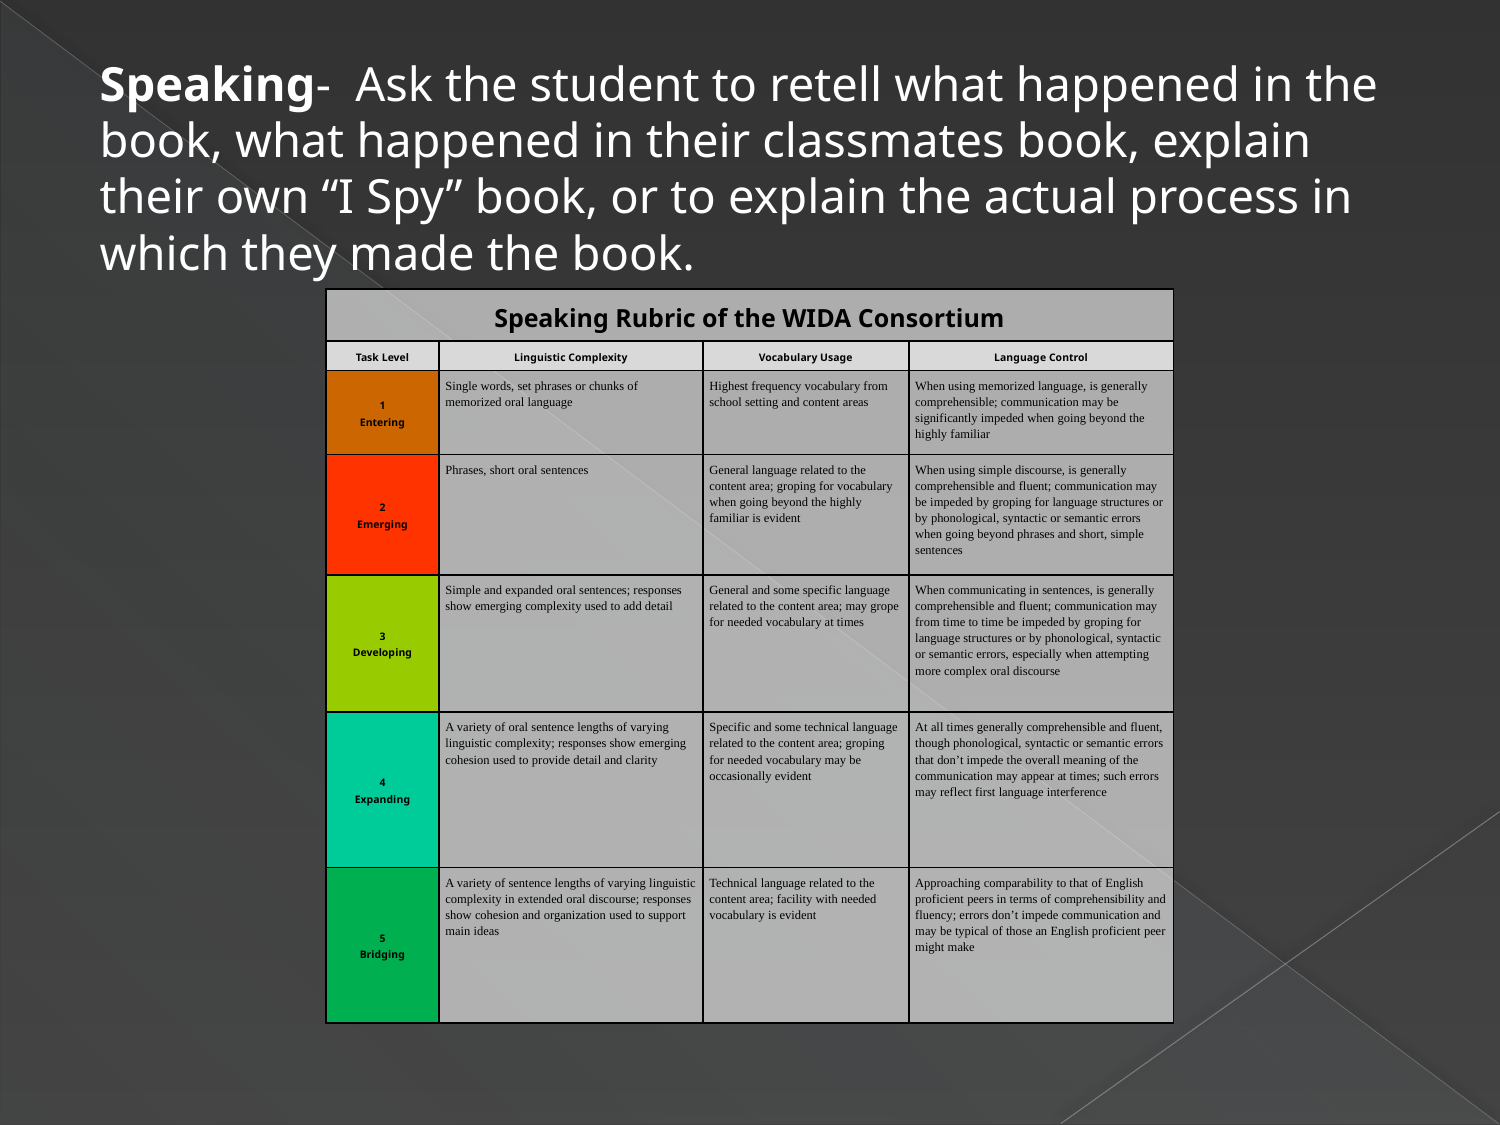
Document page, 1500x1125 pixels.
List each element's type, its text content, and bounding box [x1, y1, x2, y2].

table_cell Linguistic Complexity [440, 342, 702, 370]
table_cell When communicating in sentences, is generally comprehensible and fluent; communication may from time to time be impeded by groping for language structures or by phonological, syntactic or semantic errors, especially when attempting more complex oral discourse [910, 576, 1173, 711]
table_cell A variety of sentence lengths of varying linguistic complexity in extended oral discourse; responses show cohesion and organization used to support main ideas [440, 868, 702, 1022]
table_cell A variety of oral sentence lengths of varying linguistic complexity; responses show emerging cohesion used to provide detail and clarity [440, 713, 702, 867]
table_cell General and some specific language related to the content area; may grope for needed vocabulary at times [704, 576, 908, 711]
table_cell Phrases, short oral sentences [440, 455, 702, 574]
table_cell Vocabulary Usage [704, 342, 908, 370]
table_cell When using simple discourse, is generally comprehensible and fluent; communication may be impeded by groping for language structures or by phonological, syntactic or semantic errors when going beyond phrases and short, simple sentences [910, 455, 1173, 574]
table_header Speaking Rubric of the WIDA Consortium [327, 290, 1173, 340]
table_cell Approaching comparability to that of English proficient peers in terms of comprehensibility and fluency; errors don’t impede communication and may be typical of those an English proficient peer might make [910, 868, 1173, 1022]
table_cell Highest frequency vocabulary from school setting and content areas [704, 371, 908, 454]
table_cell When using memorized language, is generally comprehensible; communication may be significantly impeded when going beyond the highly familiar [910, 371, 1173, 454]
list Speaking- Ask the student to retell what happened in the book, what happened in their classmates book, explain their own “I Spy” book, or to explain the actual process in which they made the book. [75, 46, 1425, 289]
table_cell 3 Developing [327, 576, 438, 711]
table_cell Technical language related to the content area; facility with needed vocabulary is evident [704, 868, 908, 1022]
table_cell Task Level [327, 342, 438, 370]
table_cell General language related to the content area; groping for vocabulary when going beyond the highly familiar is evident [704, 455, 908, 574]
table_cell 5 Bridging [327, 868, 438, 1022]
table_cell Specific and some technical language related to the content area; groping for needed vocabulary may be occasionally evident [704, 713, 908, 867]
table_cell 1 Entering [327, 371, 438, 454]
table_cell 2 Emerging [327, 455, 438, 574]
table_cell Language Control [910, 342, 1173, 370]
table_cell Single words, set phrases or chunks of memorized oral language [440, 371, 702, 454]
table_cell At all times generally comprehensible and fluent, though phonological, syntactic or semantic errors that don’t impede the overall meaning of the communication may appear at times; such errors may reflect first language interference [910, 713, 1173, 867]
table_cell 4 Expanding [327, 713, 438, 867]
table_cell Simple and expanded oral sentences; responses show emerging complexity used to add detail [440, 576, 702, 711]
